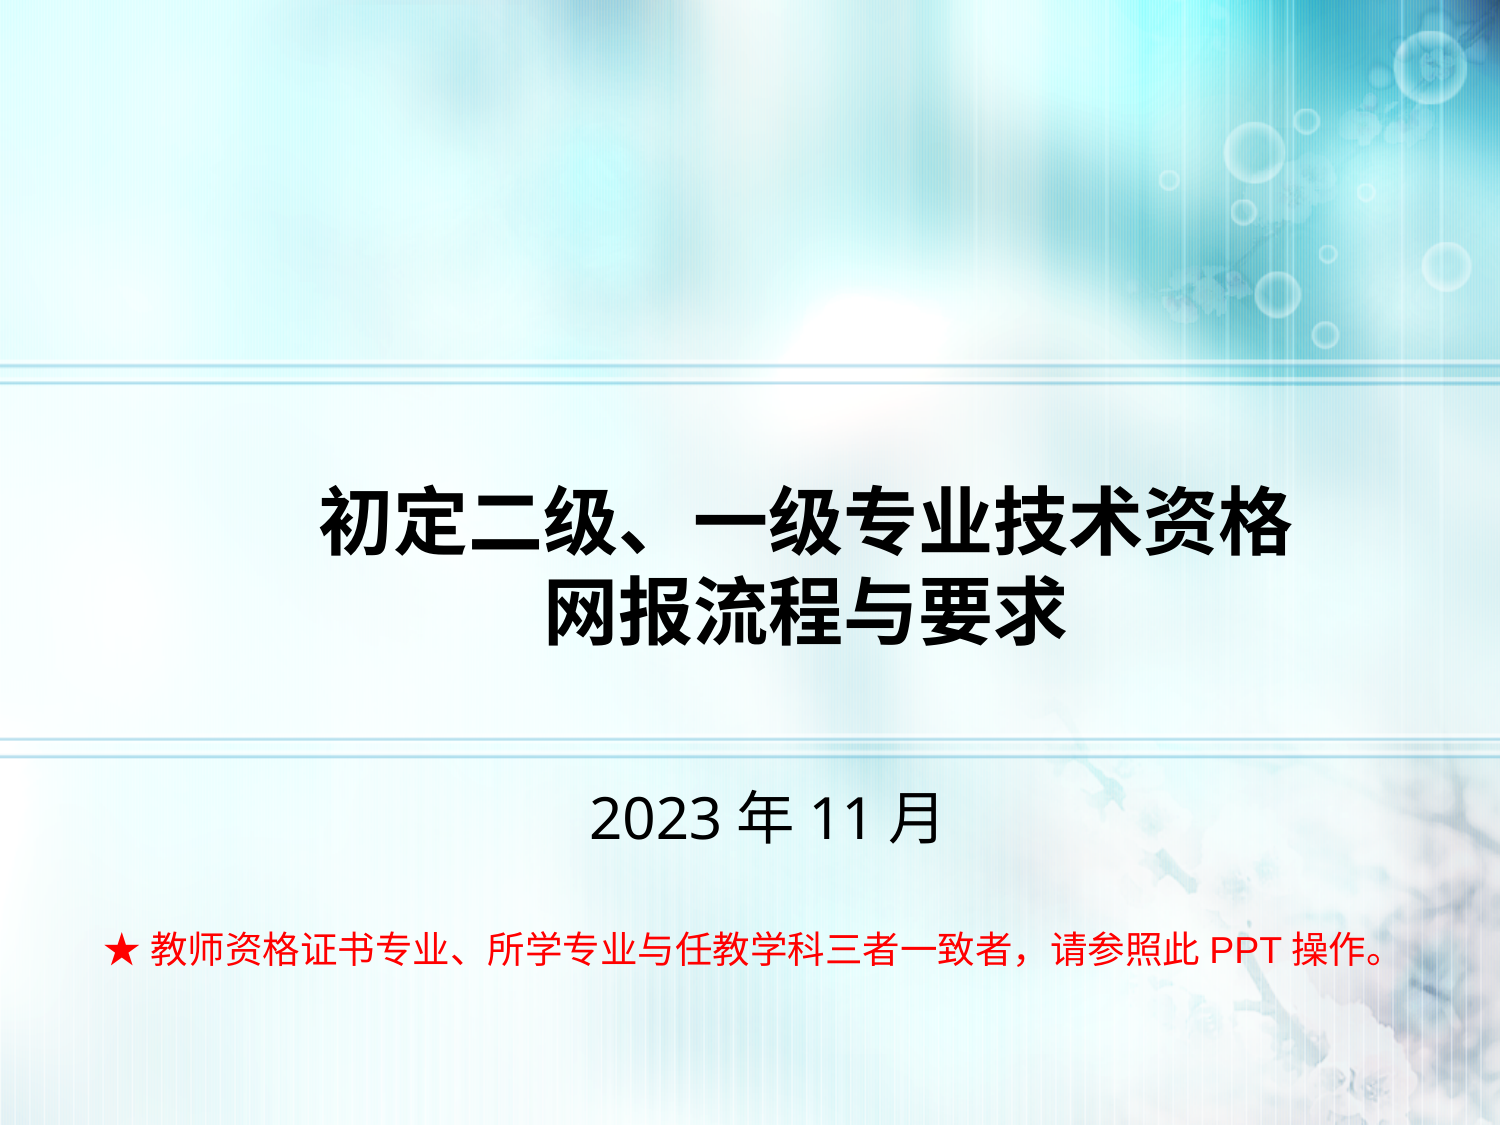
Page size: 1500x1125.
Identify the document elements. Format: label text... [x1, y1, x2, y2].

picture [0, 0, 1500, 1125]
title 初定二级、一级专业技术资格 网报流程与要求 [111, 444, 1500, 686]
subtitle 2023年11月 [242, 786, 1294, 918]
text_box ★教师资格证书专业、所学专业与任教学科三者一致者，请参照此PPT操作。 [89, 918, 1460, 979]
